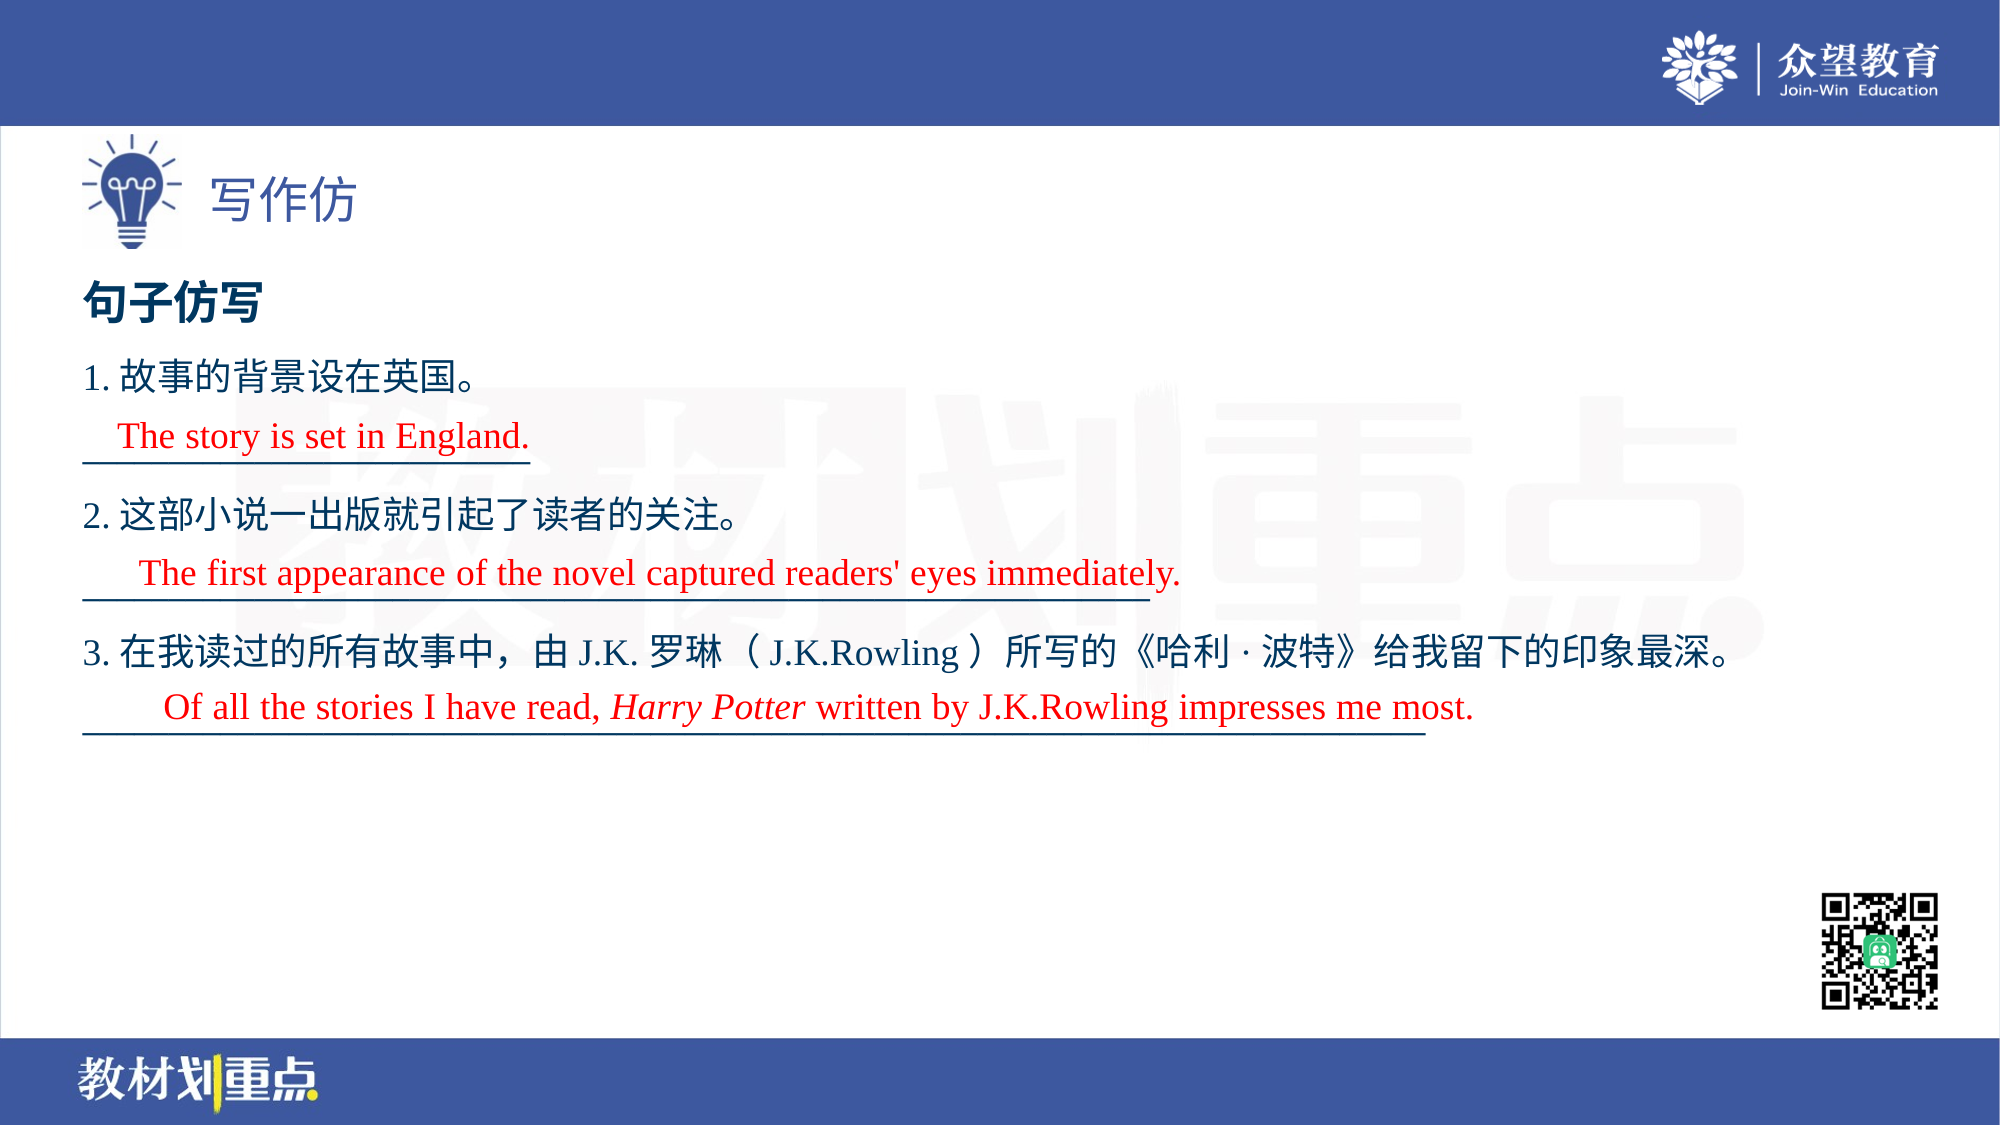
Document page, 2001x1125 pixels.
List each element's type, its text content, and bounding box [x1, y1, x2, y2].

text_box The story is set in England. [81, 391, 566, 449]
text_box The first appearance of the novel captured readers' eyes immediately. [85, 528, 1235, 587]
text_box 1.故事的背景设在英国。 __________________________ 2.这部小说一出版就引起了读者的关注。 ______________________________________________________________ 3.在我读过的所有故事中，由J.K.罗琳（J.K.Rowling）所写的《哈利·波特》给我留下的印象最深。 ______________________________________________________________________________ [82, 329, 1817, 731]
picture [0, 0, 2000, 1125]
text_box Of all the stories I have read, Harry Potter written by J.K.Rowling impresses me most. [87, 662, 1551, 721]
text_box 句子仿写 [82, 247, 1817, 329]
